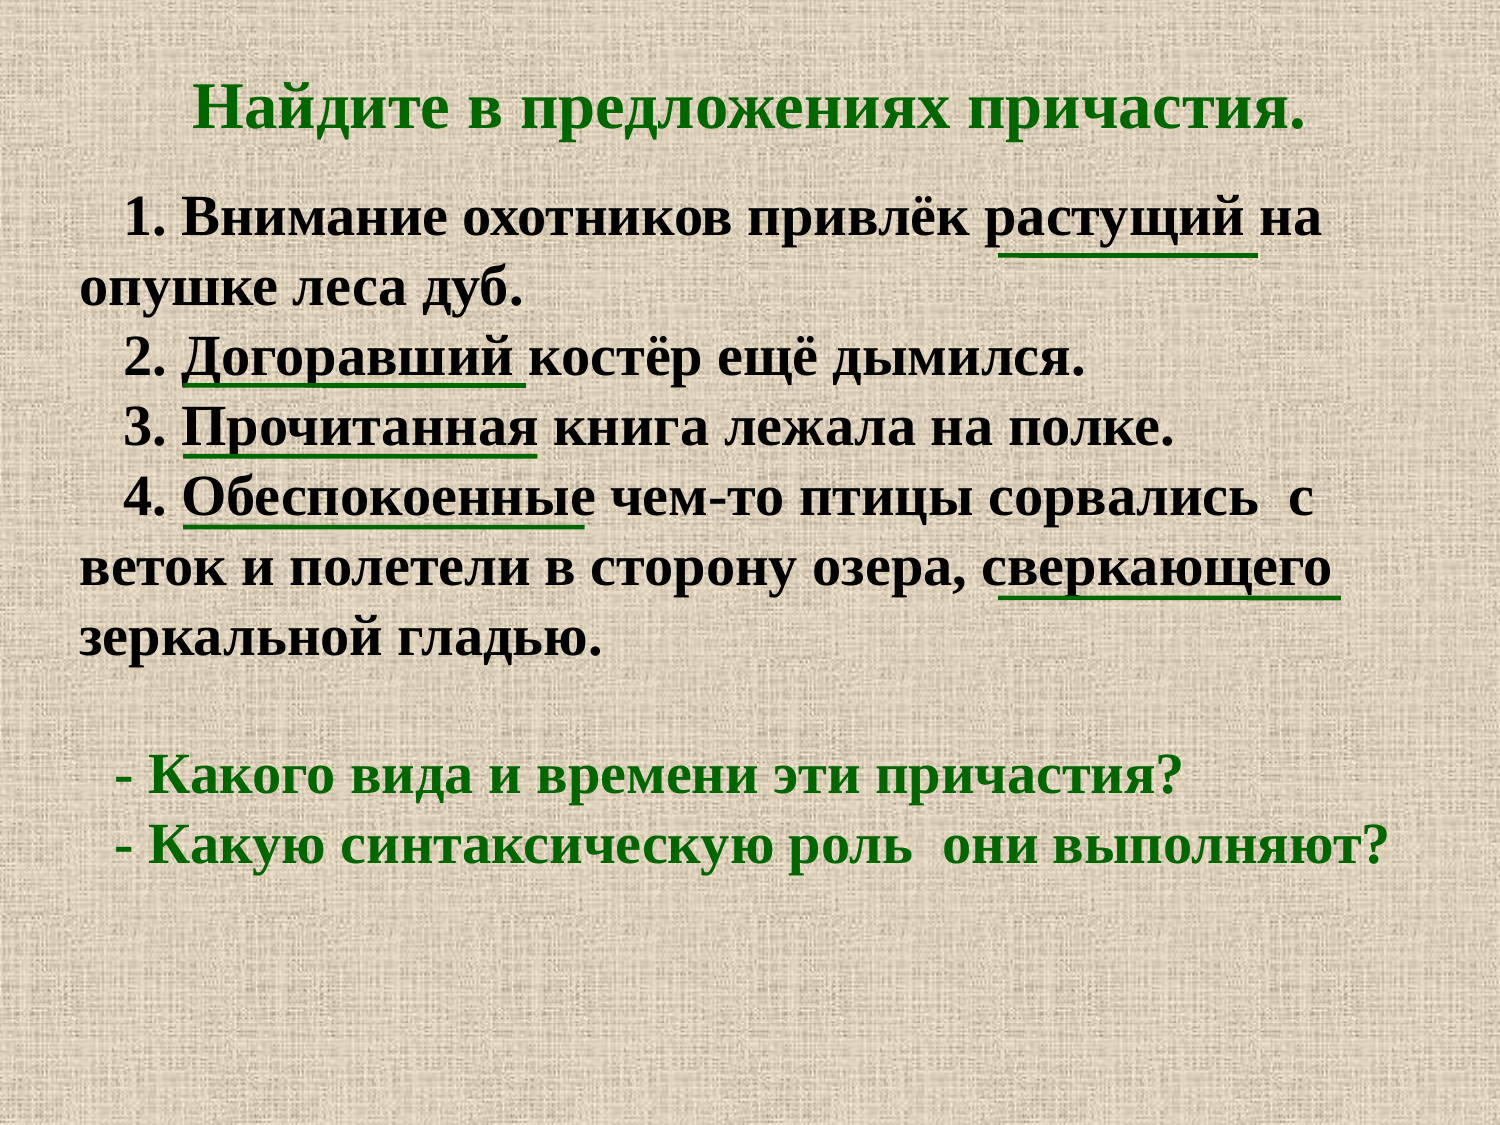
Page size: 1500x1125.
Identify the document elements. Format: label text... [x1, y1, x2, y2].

text_box Найдите в предложениях причастия. 1. Внимание охотников привлёк растущий на опушке леса дуб. 2. Догоравший костёр ещё дымился. 3. Прочитанная книга лежала на полке. 4. Обеспокоенные чем-то птицы сорвались с веток и полетели в сторону озера, сверкающего зеркальной гладью. [64, 54, 1435, 675]
picture [0, 0, 1500, 1125]
text_box - Какого вида и времени эти причастия? - Какую синтаксическую роль они выполняют? [100, 727, 1447, 883]
